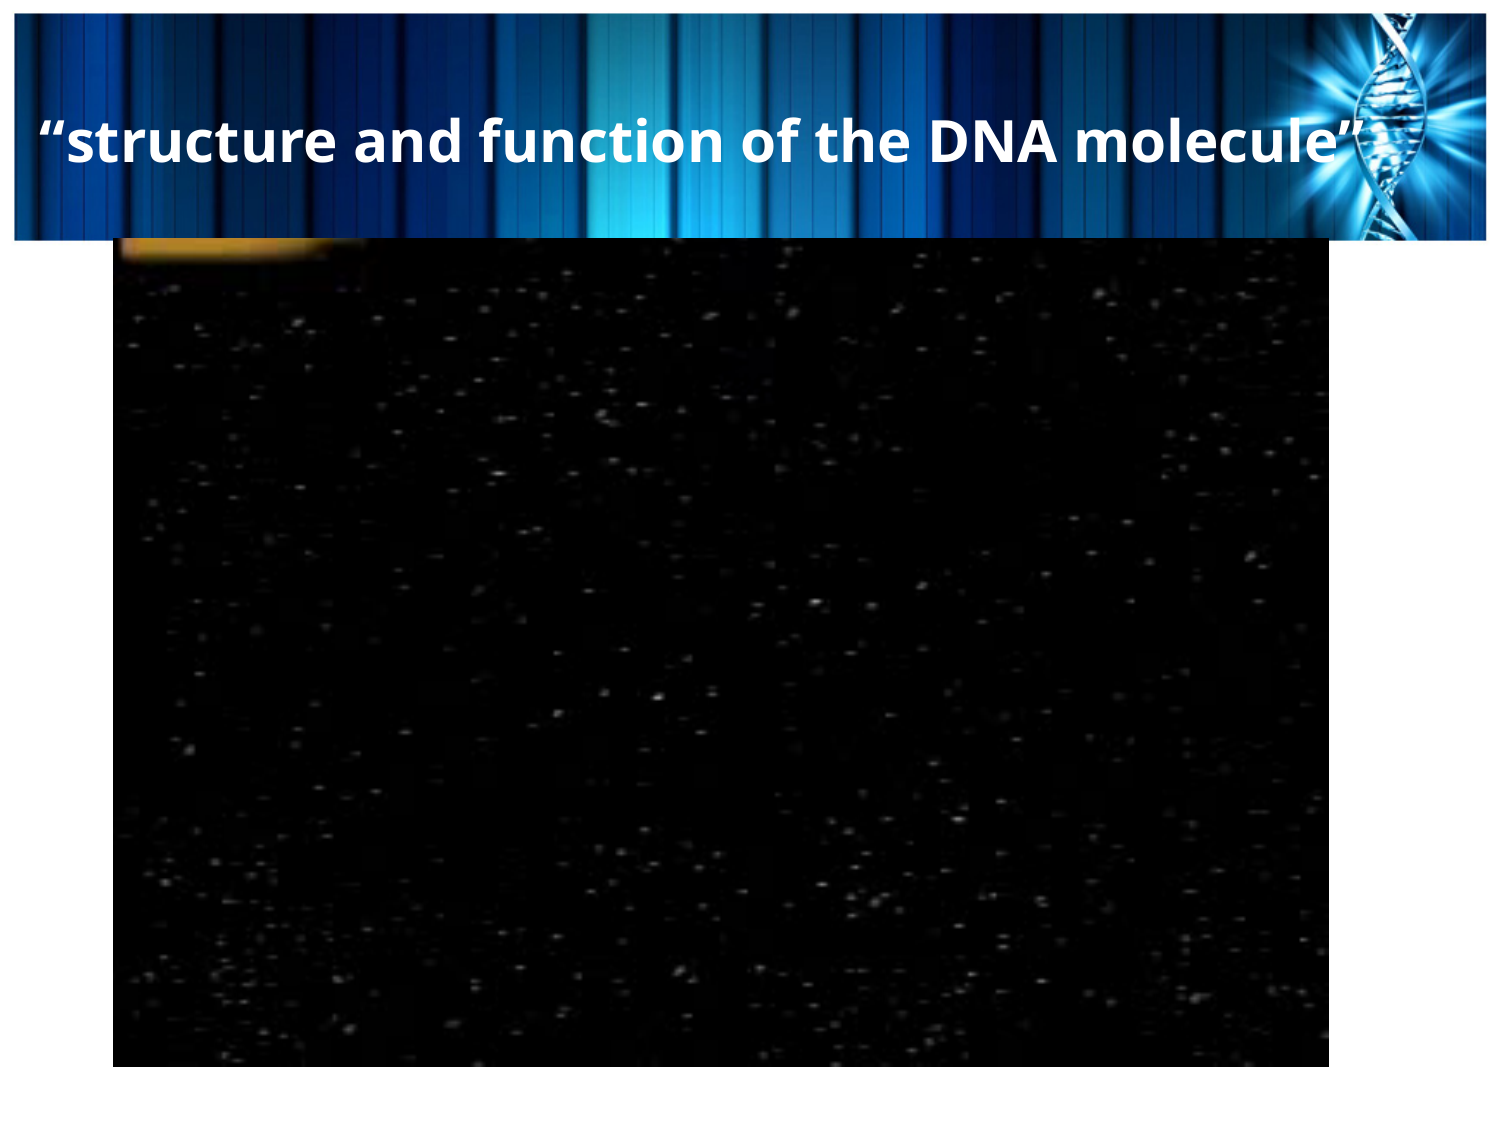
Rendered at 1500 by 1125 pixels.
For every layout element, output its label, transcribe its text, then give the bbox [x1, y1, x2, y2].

title “structure and function of the DNA molecule” [24, 45, 1475, 233]
picture [0, 0, 1500, 1125]
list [112, 237, 1330, 1068]
